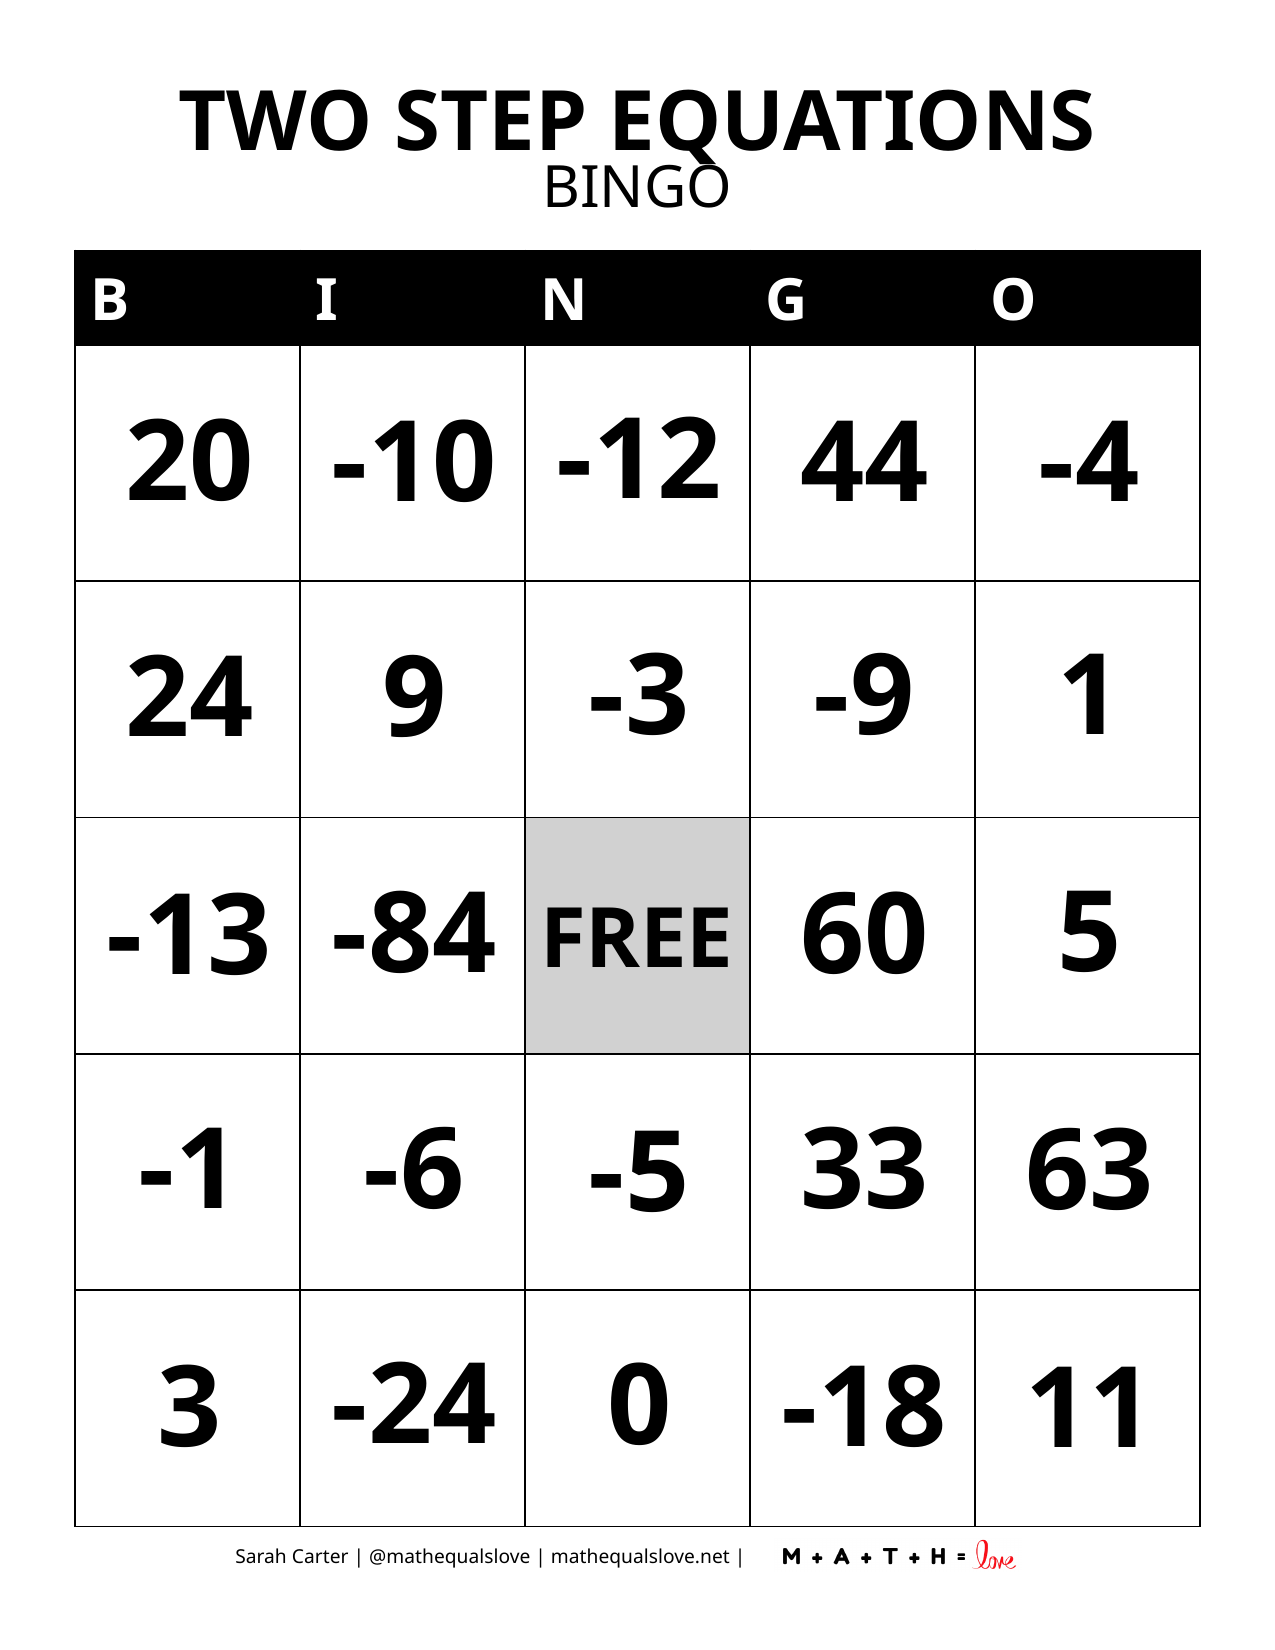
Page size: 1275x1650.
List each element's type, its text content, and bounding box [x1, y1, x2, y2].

table_cell [976, 818, 1199, 903]
text_box TWO STEP EQUATIONS [74, 59, 1200, 175]
table_header G [751, 251, 974, 344]
table_cell FREE [526, 818, 749, 1053]
text_box -1 [75, 1139, 303, 1187]
table_cell [301, 715, 524, 817]
text_box 24 [75, 667, 303, 715]
table_cell [526, 1190, 749, 1289]
table_cell [751, 953, 974, 1053]
table_cell [526, 1423, 749, 1526]
table_cell [976, 1426, 1199, 1526]
table_cell [76, 479, 299, 580]
table_cell [301, 480, 524, 580]
text_box 44 [750, 433, 975, 481]
table_cell [976, 951, 1199, 1053]
table_cell [76, 1291, 299, 1377]
text_box 3 [75, 1377, 303, 1425]
table_cell [76, 954, 299, 1053]
table_cell [976, 713, 1199, 817]
text_box 0 [525, 1375, 753, 1423]
table_cell [301, 1187, 524, 1289]
table_cell [301, 1055, 524, 1139]
text_box 60 [750, 905, 978, 953]
table_cell [976, 481, 1199, 580]
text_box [220, 1535, 1055, 1576]
table_cell [76, 1055, 299, 1139]
text_box -6 [303, 1139, 528, 1187]
table_cell [301, 1422, 524, 1526]
text_box 63 [975, 1141, 1203, 1189]
text_box -10 [300, 432, 528, 480]
text_box 20 [75, 431, 303, 479]
table_cell [976, 346, 1199, 433]
text_box 1 [978, 665, 1203, 713]
table_cell [526, 1291, 749, 1375]
table_cell [76, 818, 299, 906]
table_cell [751, 582, 974, 665]
table_cell [301, 346, 524, 432]
table_cell [526, 1055, 749, 1142]
text_box -18 [750, 1377, 978, 1425]
text_box -84 [300, 904, 528, 952]
table_cell [76, 715, 299, 817]
text_box 5 [975, 903, 1203, 951]
table_header O [976, 251, 1199, 344]
table_cell [526, 582, 749, 665]
table_cell [301, 1291, 524, 1374]
table_cell [976, 1055, 1199, 1141]
text_box 11 [975, 1378, 1203, 1426]
table_cell [301, 818, 524, 904]
table_header N [526, 251, 749, 344]
table_cell [751, 1055, 974, 1139]
text_box 9 [303, 667, 528, 715]
text_box -3 [525, 665, 750, 713]
table_cell [751, 713, 974, 817]
table_cell [76, 582, 299, 667]
table_cell [976, 582, 1199, 665]
table_cell [976, 1291, 1199, 1378]
table_cell [751, 818, 974, 905]
text_box 33 [750, 1139, 978, 1187]
table_cell [526, 713, 749, 817]
table_cell [751, 1187, 974, 1289]
table_cell [751, 481, 974, 580]
table_cell [301, 952, 524, 1053]
table_cell [76, 1187, 299, 1289]
table_cell [526, 477, 749, 580]
table_cell [301, 582, 524, 667]
text_box -4 [975, 433, 1203, 481]
table_header I [301, 251, 524, 344]
text_box -12 [525, 429, 753, 477]
table_cell [526, 346, 749, 429]
table_cell [976, 1189, 1199, 1289]
table_cell [76, 1425, 299, 1526]
table_cell [76, 346, 299, 431]
text_box -13 [75, 906, 303, 954]
text_box -9 [750, 665, 978, 713]
text_box BINGO [74, 175, 1200, 226]
table_cell [751, 1291, 974, 1377]
table_cell [751, 1425, 974, 1526]
table_header B [76, 251, 299, 344]
text_box -24 [300, 1374, 528, 1422]
text_box -5 [525, 1142, 753, 1190]
table_cell [751, 346, 974, 433]
